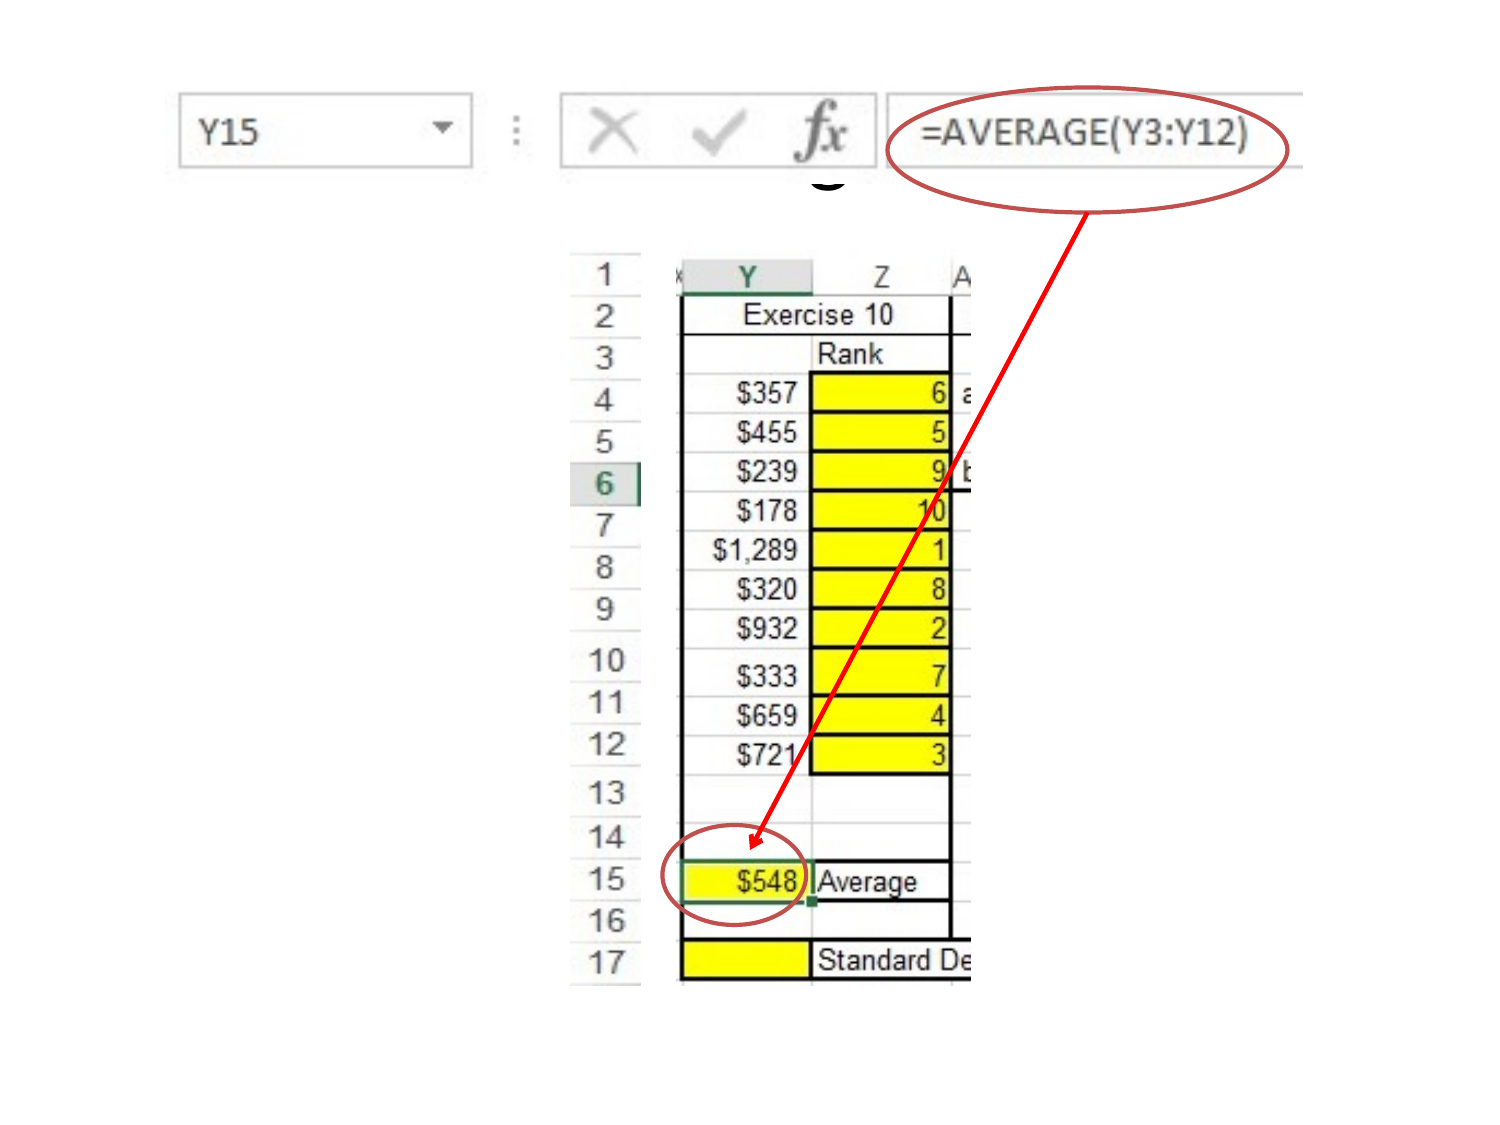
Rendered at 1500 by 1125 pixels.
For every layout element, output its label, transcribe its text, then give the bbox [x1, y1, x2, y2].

picture [149, 70, 1303, 184]
picture [570, 249, 641, 986]
text_box [930, 191, 1245, 215]
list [676, 249, 971, 986]
text_box [660, 848, 671, 902]
title average [75, 45, 1425, 233]
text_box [749, 212, 1088, 851]
